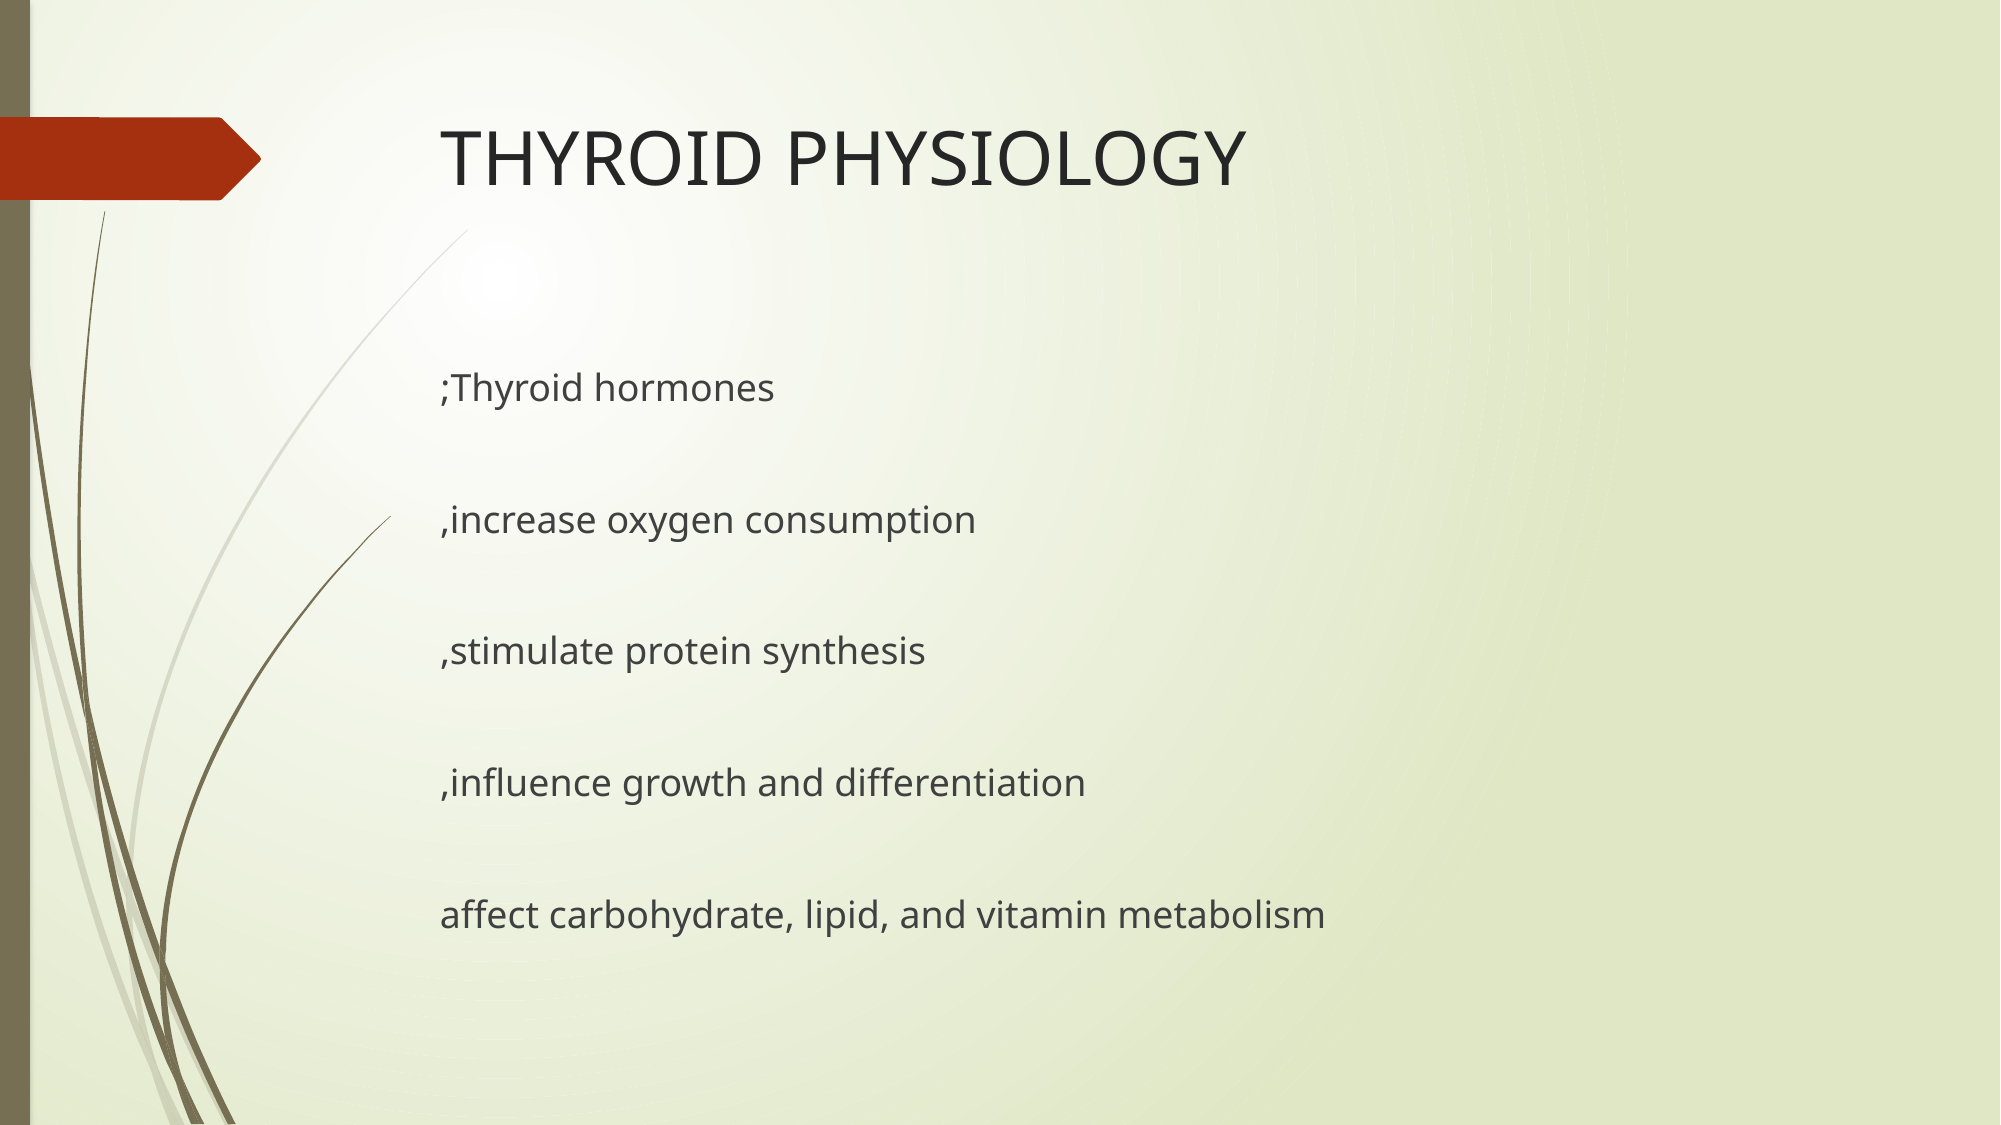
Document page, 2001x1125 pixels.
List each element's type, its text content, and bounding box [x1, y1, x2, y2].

title THYROID PHYSIOLOGY [425, 102, 1888, 313]
list Thyroid hormones; increase oxygen consumption, stimulate protein synthesis, influence growth and differentiation, affect carbohydrate, lipid, and vitamin metabolism [424, 356, 1888, 977]
